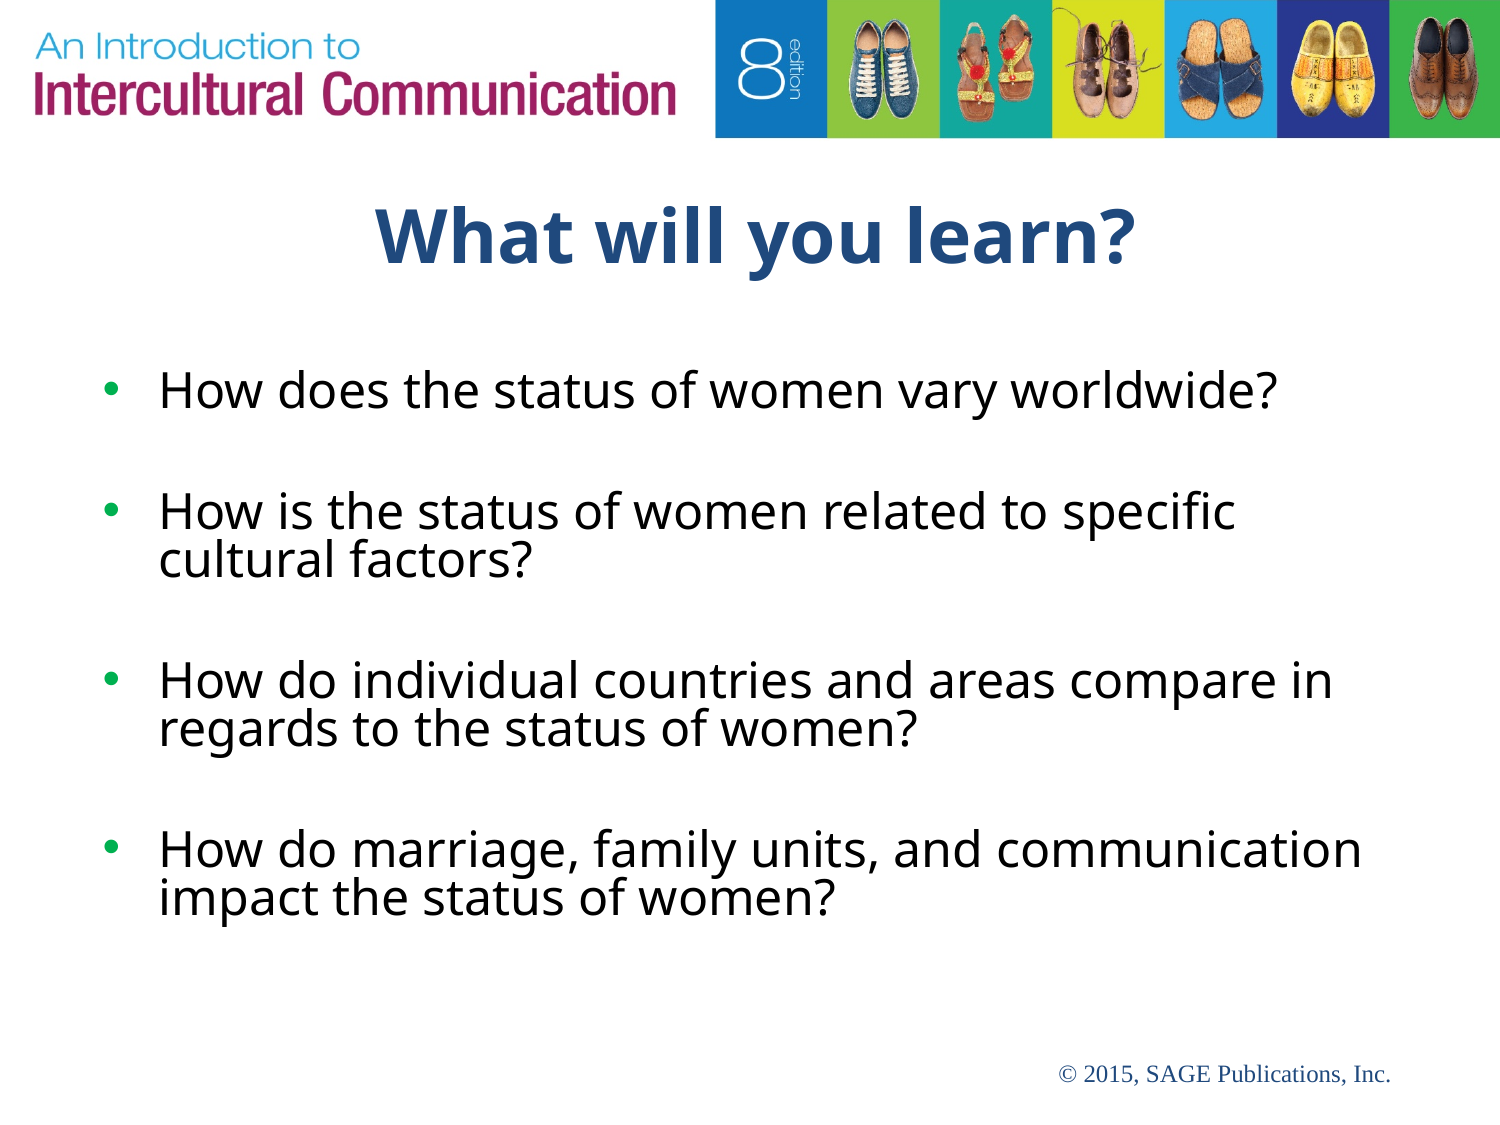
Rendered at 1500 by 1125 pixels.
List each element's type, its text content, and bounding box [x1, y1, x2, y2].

list How does the status of women vary worldwide? How is the status of women related to specific cultural factors? How do individual countries and areas compare in regards to the status of women? How do marriage, family units, and communication impact the status of women? [87, 362, 1438, 1125]
footer © 2015, SAGE Publications, Inc. [987, 1042, 1463, 1103]
title What will you learn? [62, 167, 1450, 300]
picture [0, 0, 1500, 1125]
